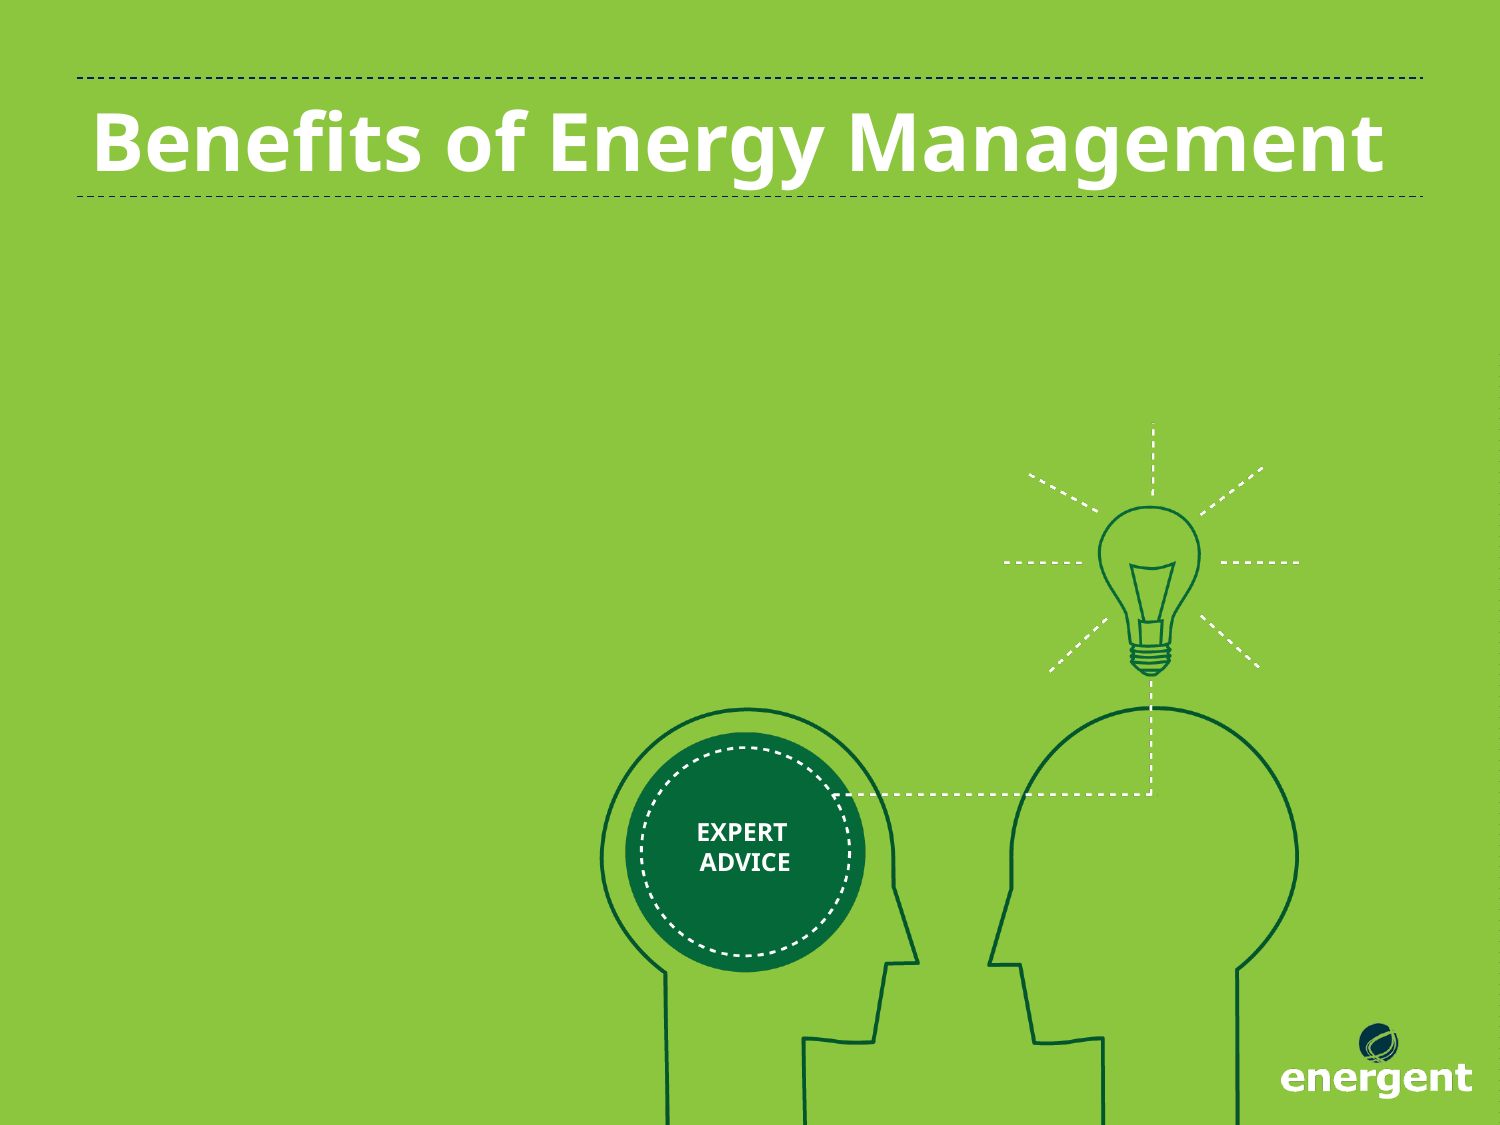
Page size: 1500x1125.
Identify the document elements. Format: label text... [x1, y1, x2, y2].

picture [568, 349, 1500, 1125]
title Benefits of Energy Management [75, 45, 1425, 233]
